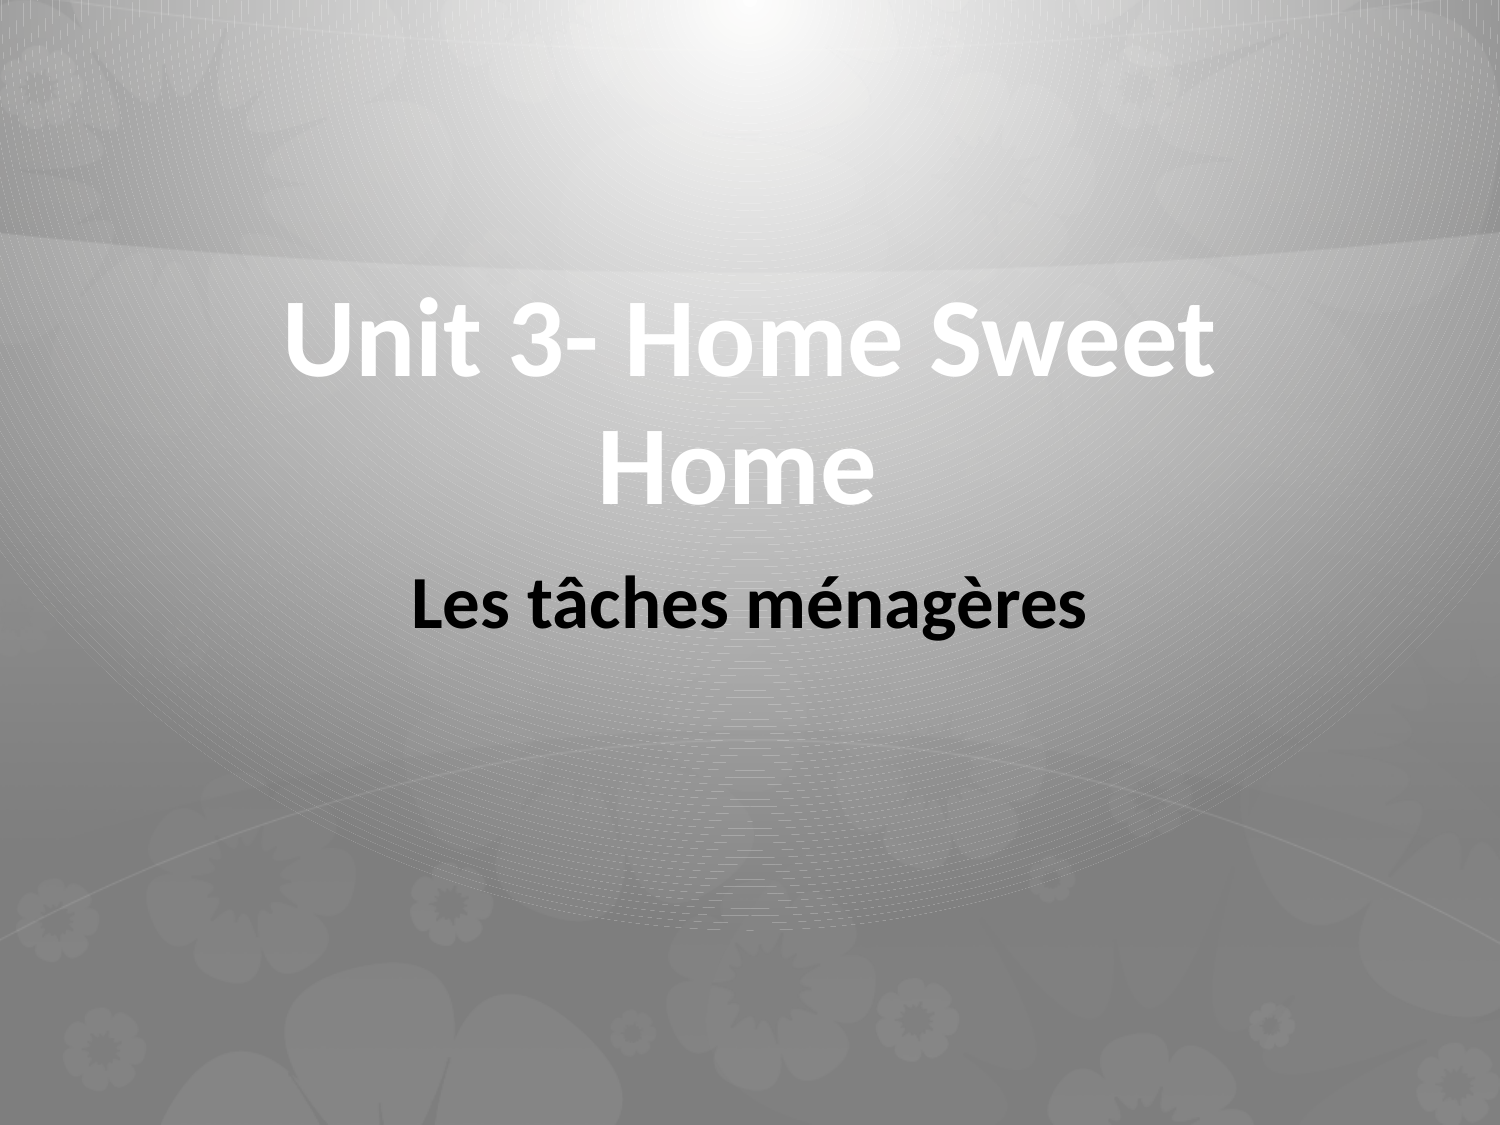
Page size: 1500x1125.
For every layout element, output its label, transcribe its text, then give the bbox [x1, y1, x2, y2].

subtitle Les tâches ménagères [127, 537, 1372, 825]
title Unit 3- Home Sweet Home [127, 261, 1372, 537]
picture [0, 0, 1500, 1125]
